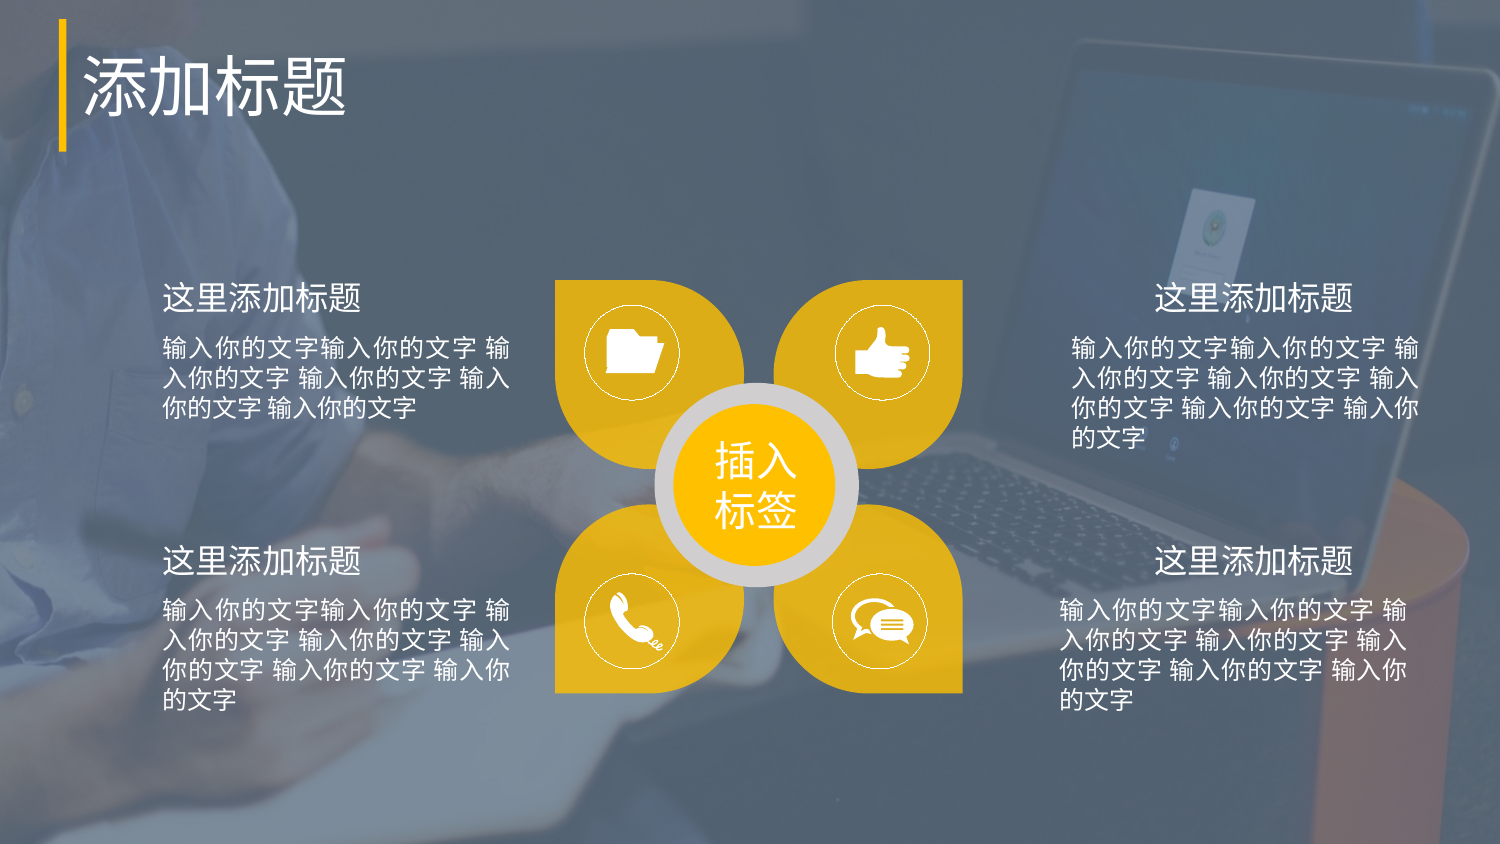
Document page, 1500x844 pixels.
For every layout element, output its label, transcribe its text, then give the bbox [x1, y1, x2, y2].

text_box [58, 18, 67, 153]
text_box 添加标题 [66, 37, 503, 133]
picture [0, 0, 1500, 844]
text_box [584, 573, 680, 669]
text_box 这里添加标题 [147, 269, 514, 325]
text_box 输入你的文字输入你的文字 输入你的文字 输入你的文字 输入你的文字 输入你的文字 输入你的文字 [1045, 587, 1424, 722]
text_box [835, 304, 930, 401]
text_box 输入你的文字输入你的文字 输入你的文字 输入你的文字 输入你的文字 输入你的文字 输入你的文字 [147, 587, 526, 722]
text_box 这里添加标题 [1139, 269, 1388, 325]
text_box 这里添加标题 [147, 532, 514, 588]
text_box 这里添加标题 [1139, 532, 1388, 588]
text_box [832, 573, 928, 669]
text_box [555, 280, 963, 694]
text_box 输入你的文字输入你的文字 输入你的文字 输入你的文字 输入你的文字 输入你的文字 输入你的文字 [1057, 325, 1436, 460]
text_box 输入你的文字输入你的文字 输入你的文字 输入你的文字 输入你的文字 输入你的文字 [147, 325, 526, 430]
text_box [584, 304, 680, 401]
